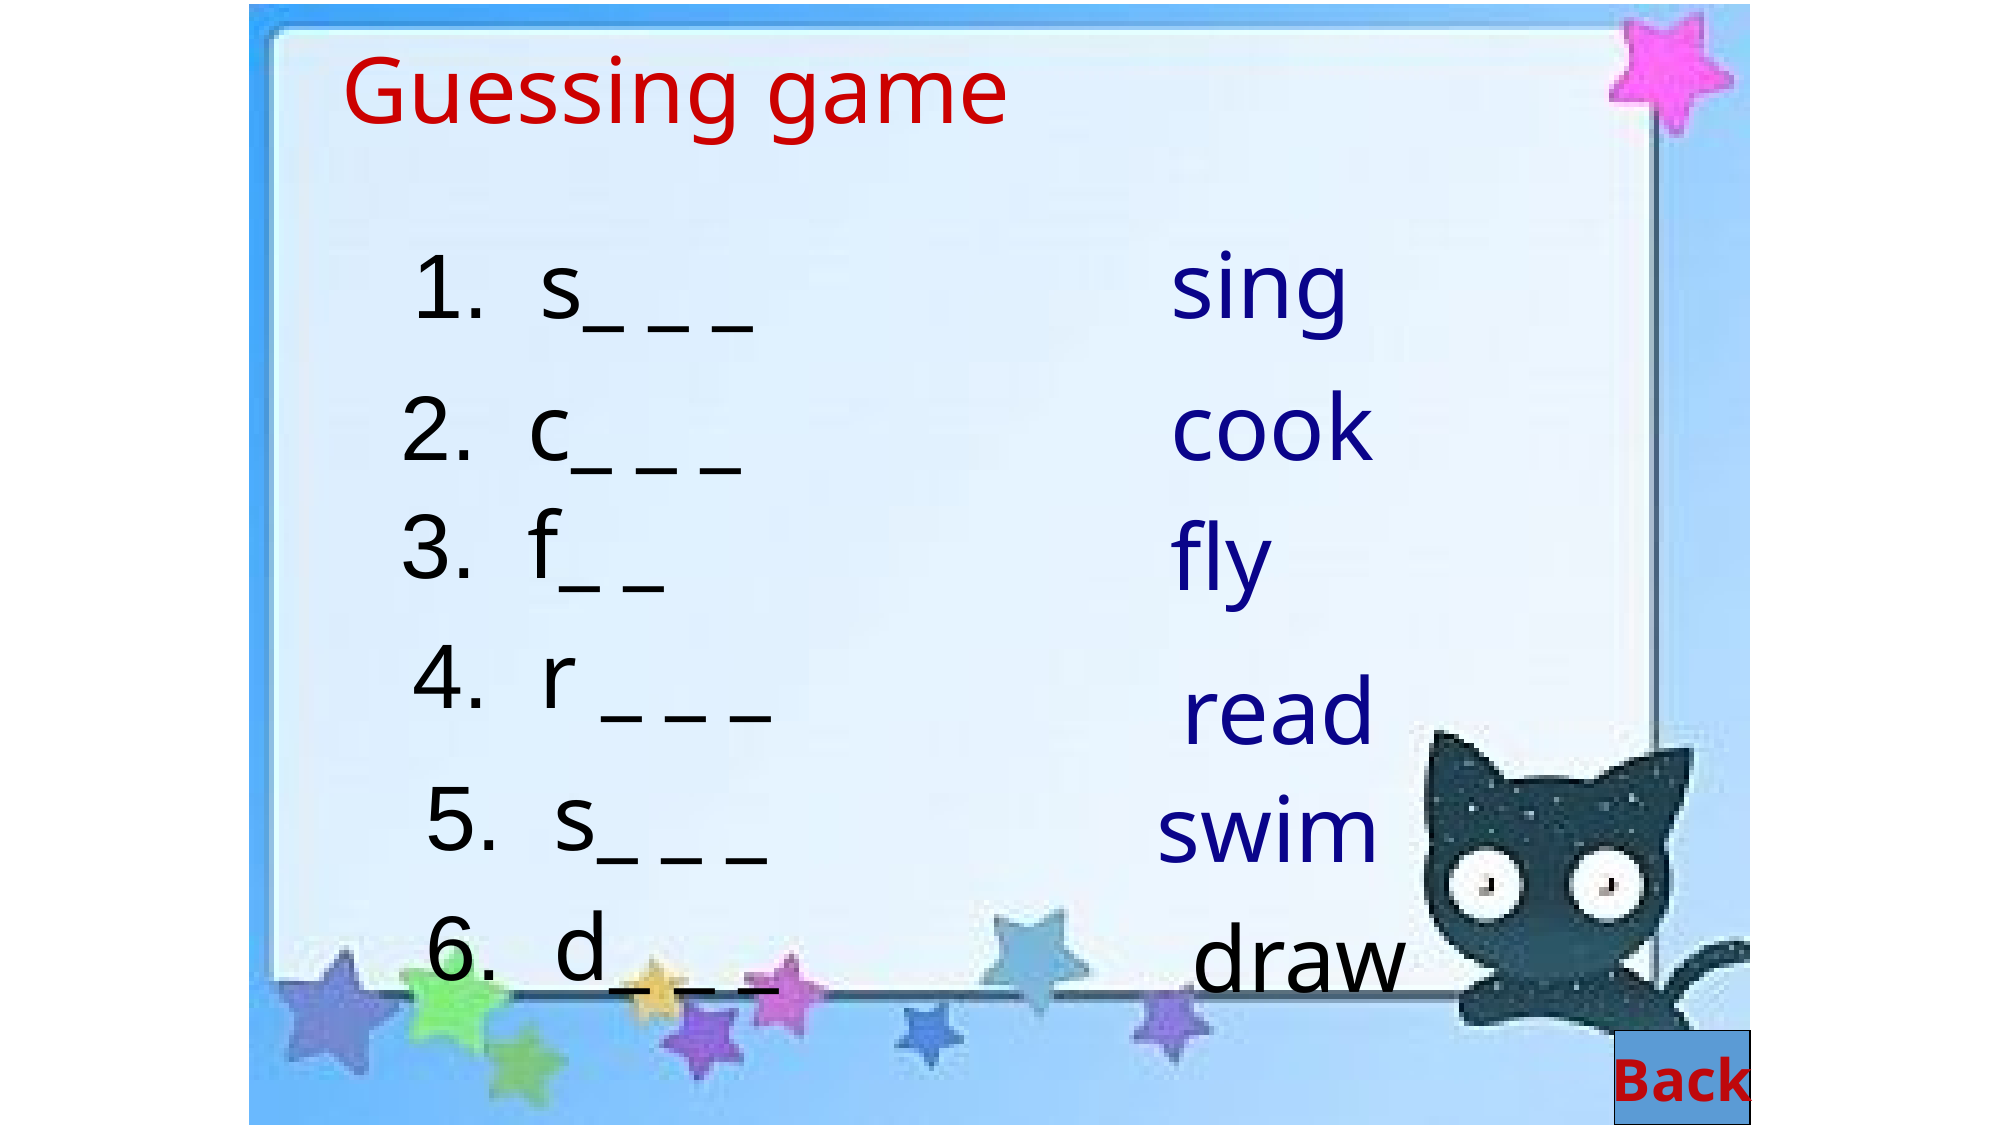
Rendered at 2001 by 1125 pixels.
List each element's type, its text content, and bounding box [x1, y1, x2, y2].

title Guessing game [326, 0, 1603, 4]
picture [249, 4, 1750, 1125]
